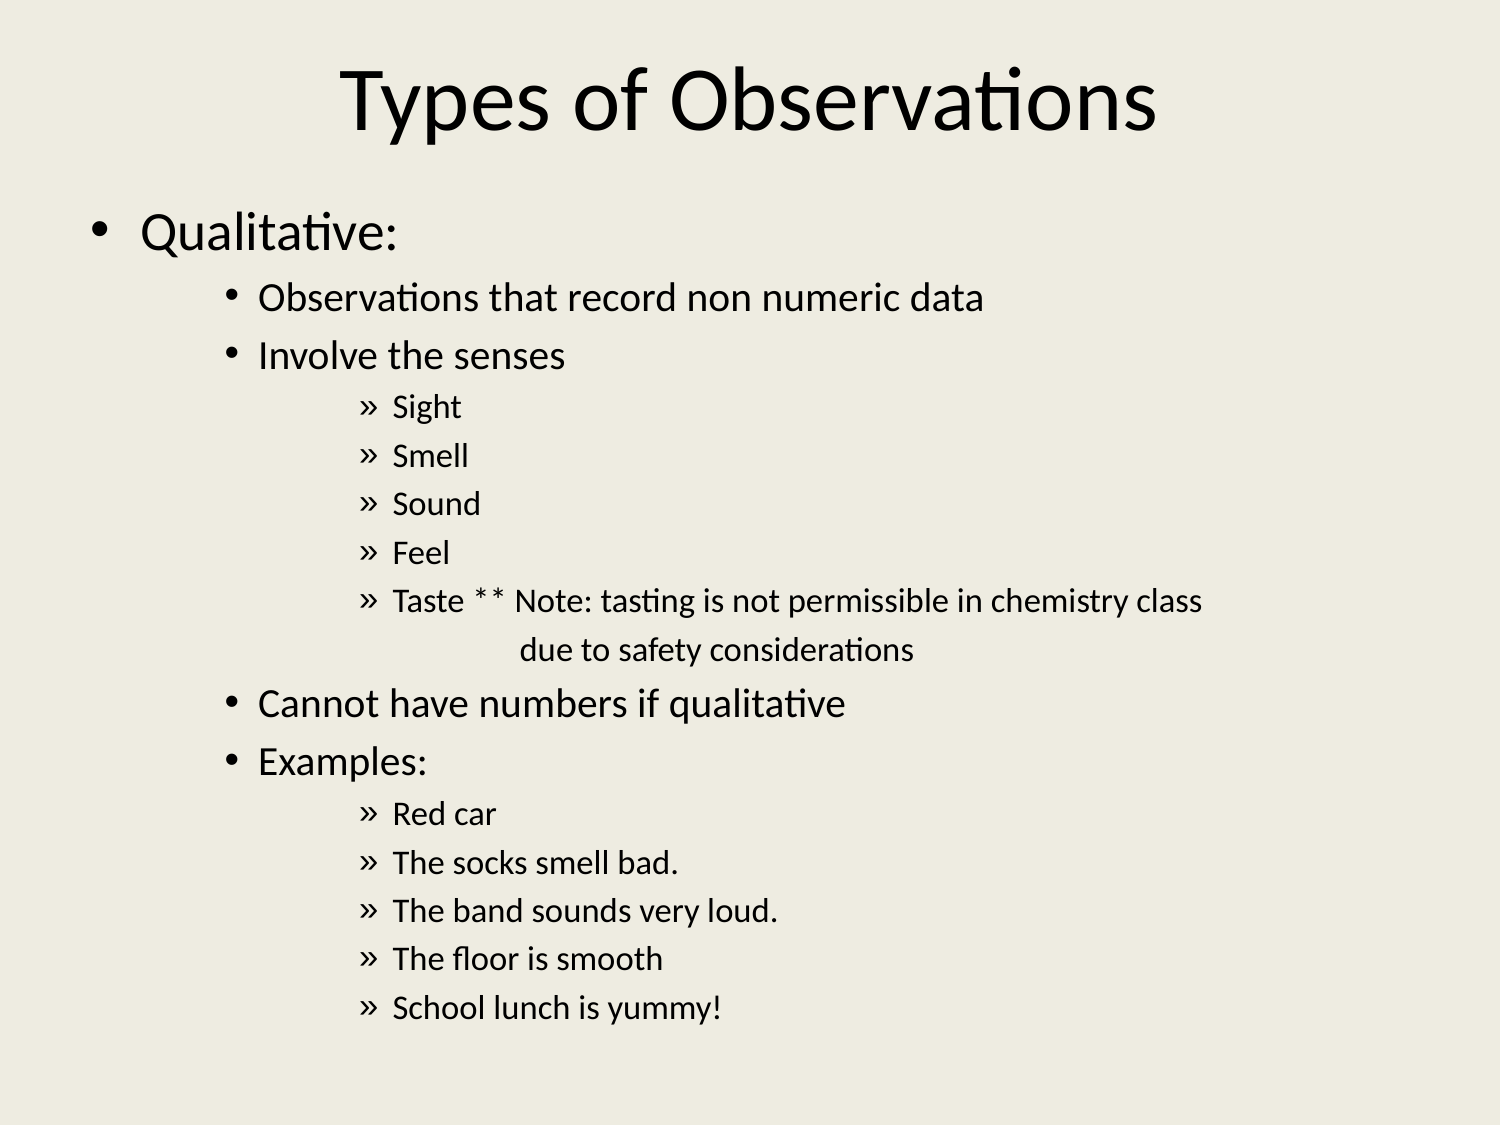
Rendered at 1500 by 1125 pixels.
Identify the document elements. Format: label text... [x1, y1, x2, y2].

title Types of Observations [75, 0, 1425, 187]
list Qualitative: Observations that record non numeric data Involve the senses Sight Smell Sound Feel Taste ** Note: tasting is not permissible in chemistry class due to safety considerations Cannot have numbers if qualitative Examples: Red car The socks smell bad. The band sounds very loud. The floor is smooth School lunch is yummy! [75, 187, 1425, 1038]
